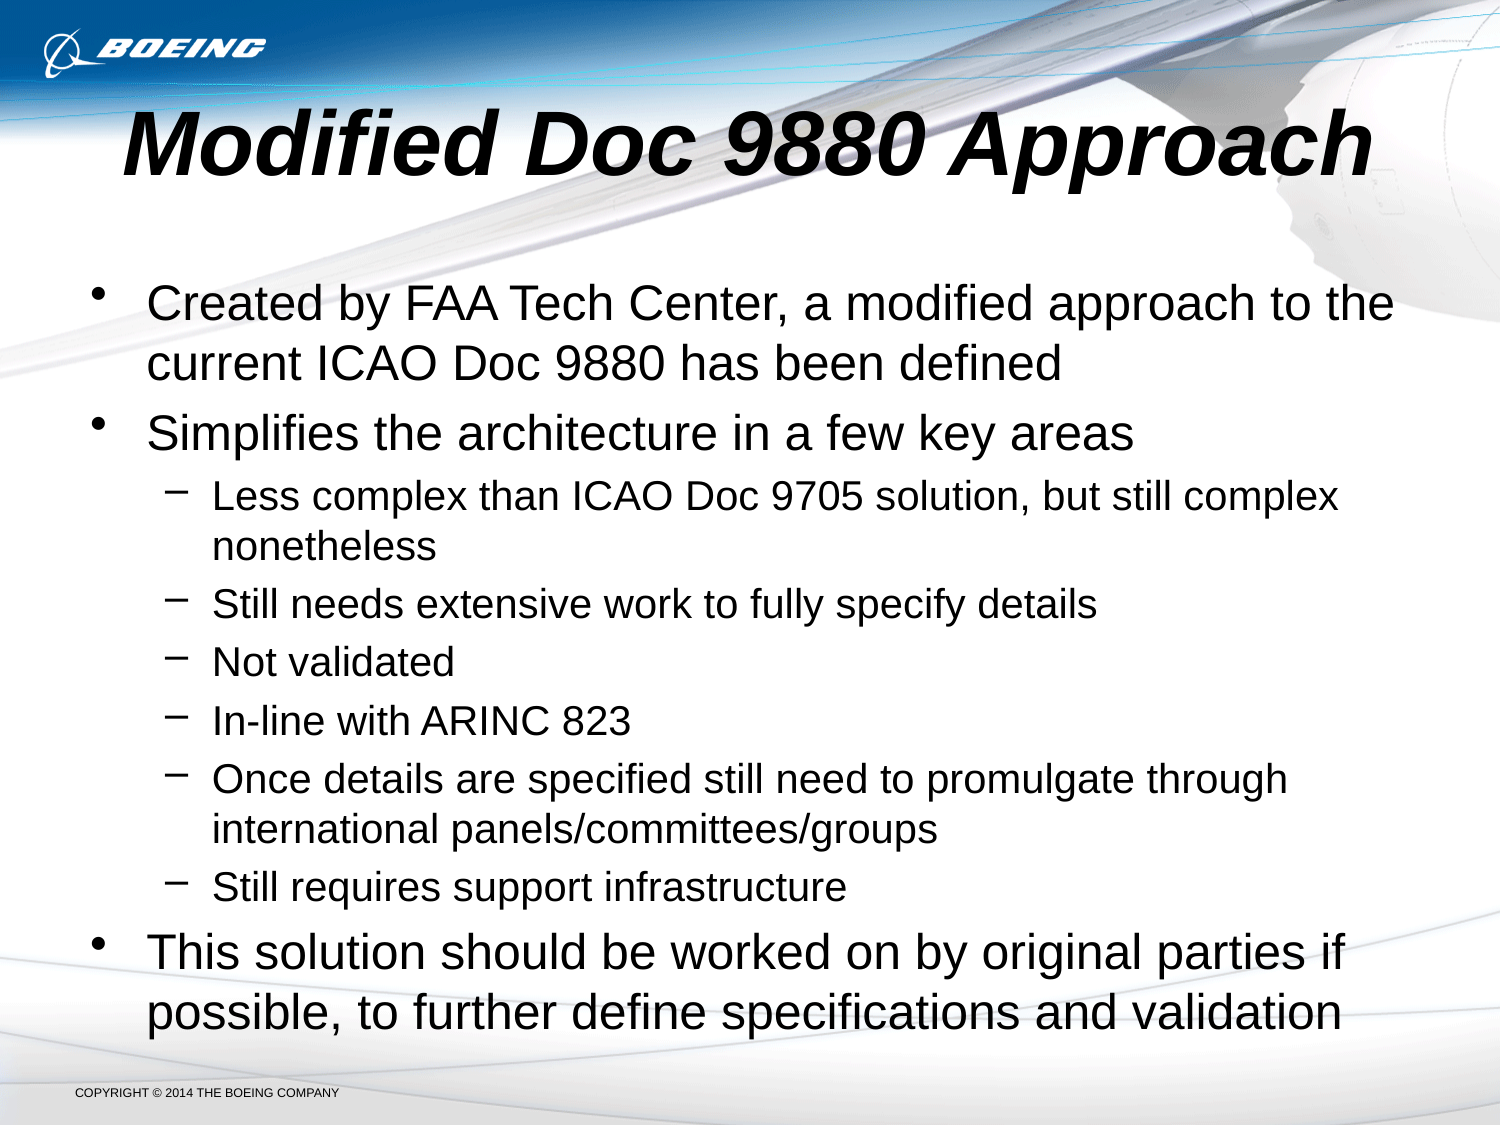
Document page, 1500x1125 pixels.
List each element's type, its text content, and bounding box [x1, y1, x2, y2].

list Created by FAA Tech Center, a modified approach to the current ICAO Doc 9880 has been defined Simplifies the architecture in a few key areas Less complex than ICAO Doc 9705 solution, but still complex nonetheless Still needs extensive work to fully specify details Not validated In-line with ARINC 823 Once details are specified still need to promulgate through international panels/committees/groups Still requires support infrastructure This solution should be worked on by original parties if possible, to further define specifications and validation [74, 262, 1426, 1006]
picture [0, 0, 1500, 1125]
title Modified Doc 9880 Approach [74, 44, 1426, 233]
